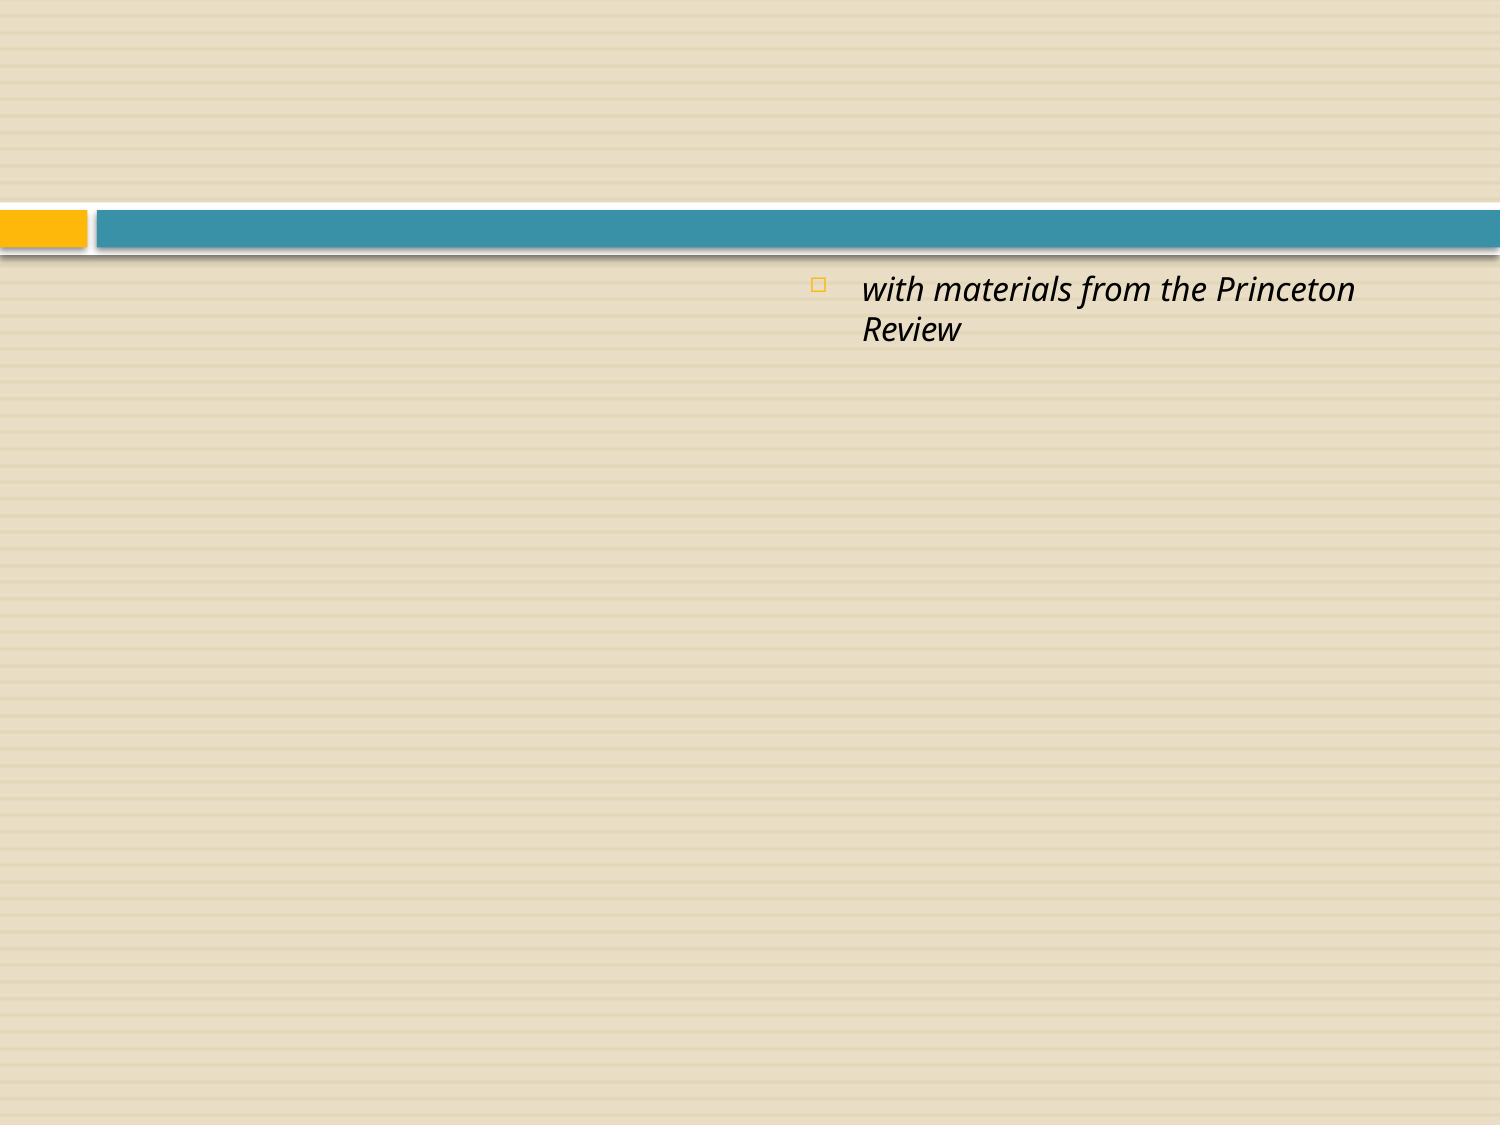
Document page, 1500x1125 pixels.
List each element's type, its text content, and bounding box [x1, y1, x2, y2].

list with materials from the Princeton Review [794, 260, 1433, 1011]
